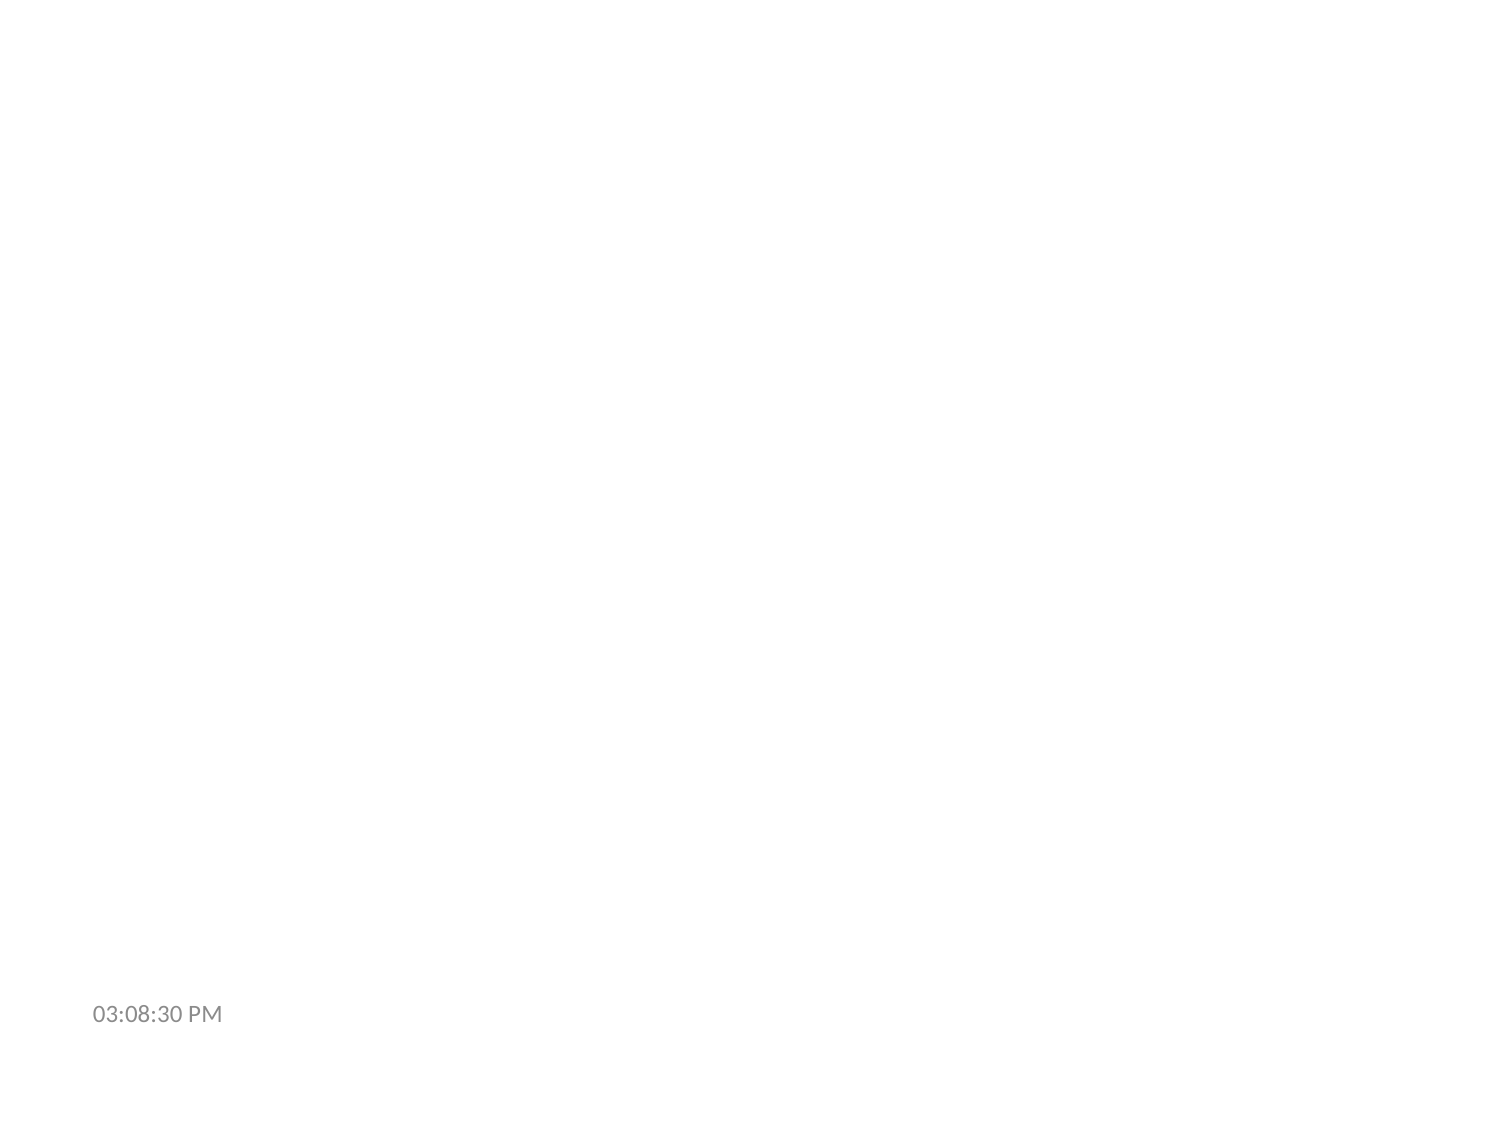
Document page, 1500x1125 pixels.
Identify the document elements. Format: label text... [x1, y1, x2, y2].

text_box 3:35:09 PM [77, 982, 428, 1043]
